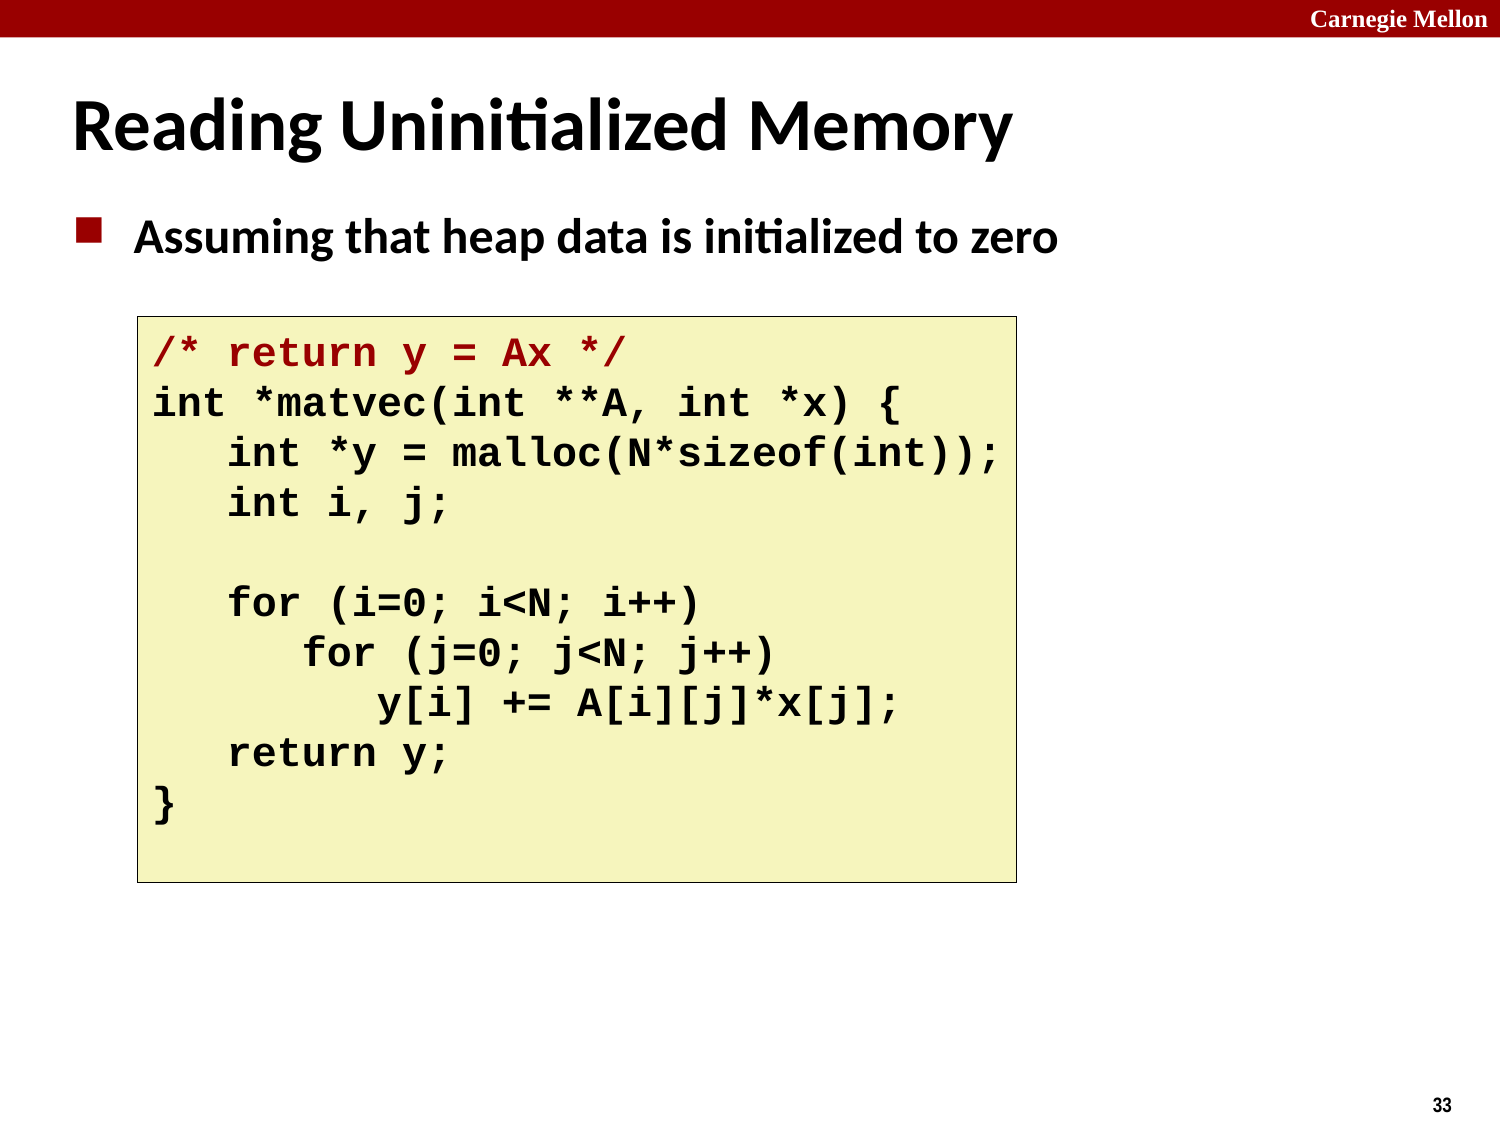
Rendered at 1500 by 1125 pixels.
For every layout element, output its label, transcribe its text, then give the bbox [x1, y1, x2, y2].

text_box /* return y = Ax */ int *matvec(int **A, int *x) { int *y = malloc(N*sizeof(int)); int i, j; for (i=0; i<N; i++) for (j=0; j<N; j++) y[i] += A[i][j]*x[j]; return y; } [137, 316, 1017, 883]
list Assuming that heap data is initialized to zero [61, 199, 1426, 1058]
title Reading Uninitialized Memory [57, 62, 1488, 192]
